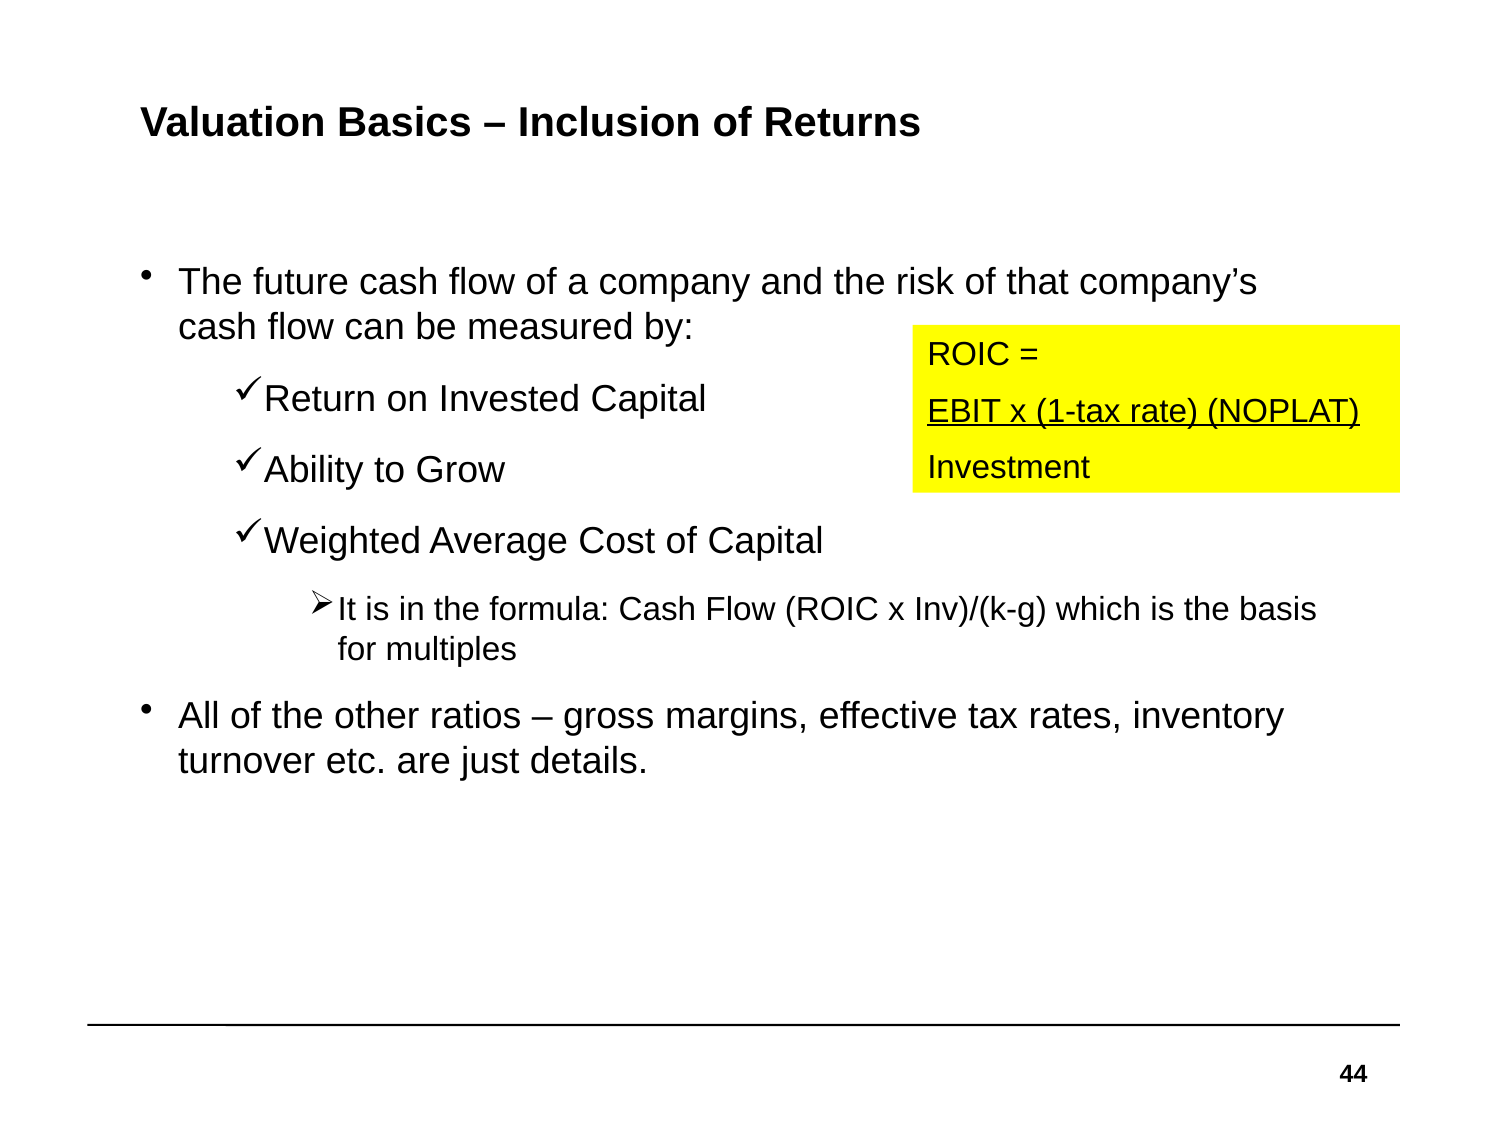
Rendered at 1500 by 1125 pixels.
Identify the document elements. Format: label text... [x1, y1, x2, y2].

text_box ROIC = EBIT x (1-tax rate) (NOPLAT) Investment [912, 324, 1400, 493]
list The future cash flow of a company and the risk of that company’s cash flow can be measured by: Return on Invested Capital Ability to Grow Weighted Average Cost of Capital It is in the formula: Cash Flow (ROIC x Inv)/(k-g) which is the basis for multiples All of the other ratios – gross margins, effective tax rates, inventory turnover etc. are just details. [125, 249, 1338, 1000]
title Valuation Basics – Inclusion of Returns [125, 87, 1375, 225]
